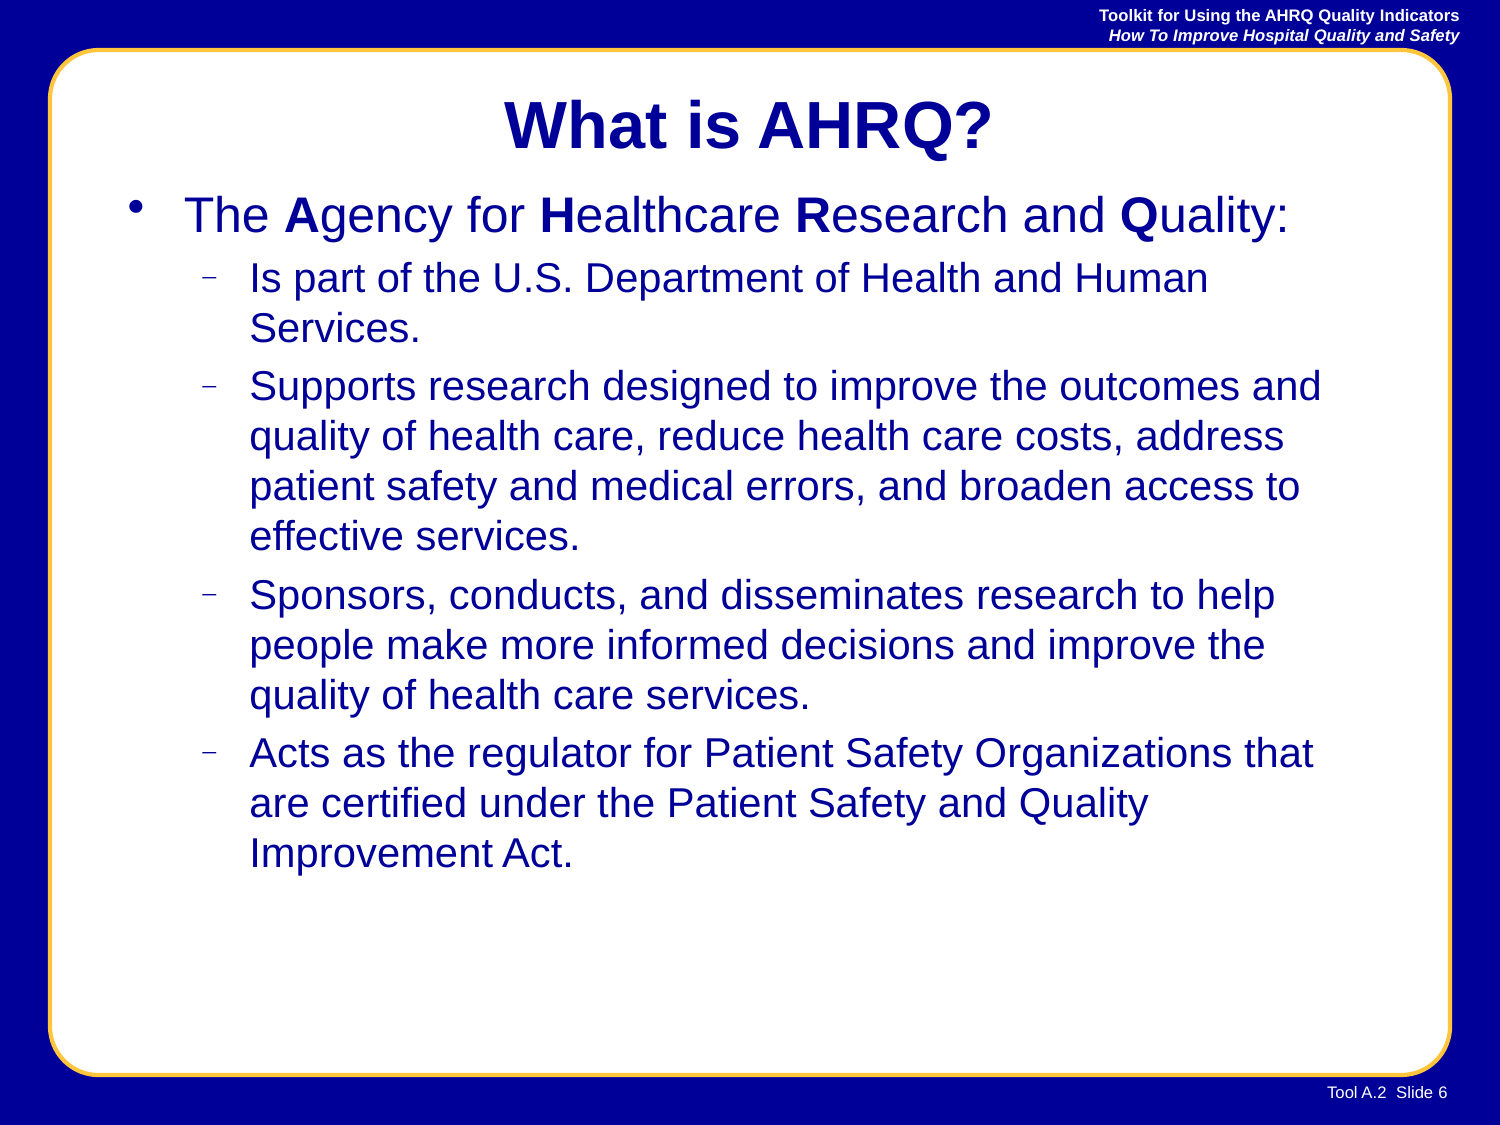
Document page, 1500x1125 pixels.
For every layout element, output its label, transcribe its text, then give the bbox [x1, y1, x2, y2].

list The Agency for Healthcare Research and Quality: Is part of the U.S. Department of Health and Human Services. Supports research designed to improve the outcomes and quality of health care, reduce health care costs, address patient safety and medical errors, and broaden access to effective services. Sponsors, conducts, and disseminates research to help people make more informed decisions and improve the quality of health care services. Acts as the regulator for Patient Safety Organizations that are certified under the Patient Safety and Quality Improvement Act. [112, 188, 1388, 1013]
title What is AHRQ? [112, 75, 1388, 188]
